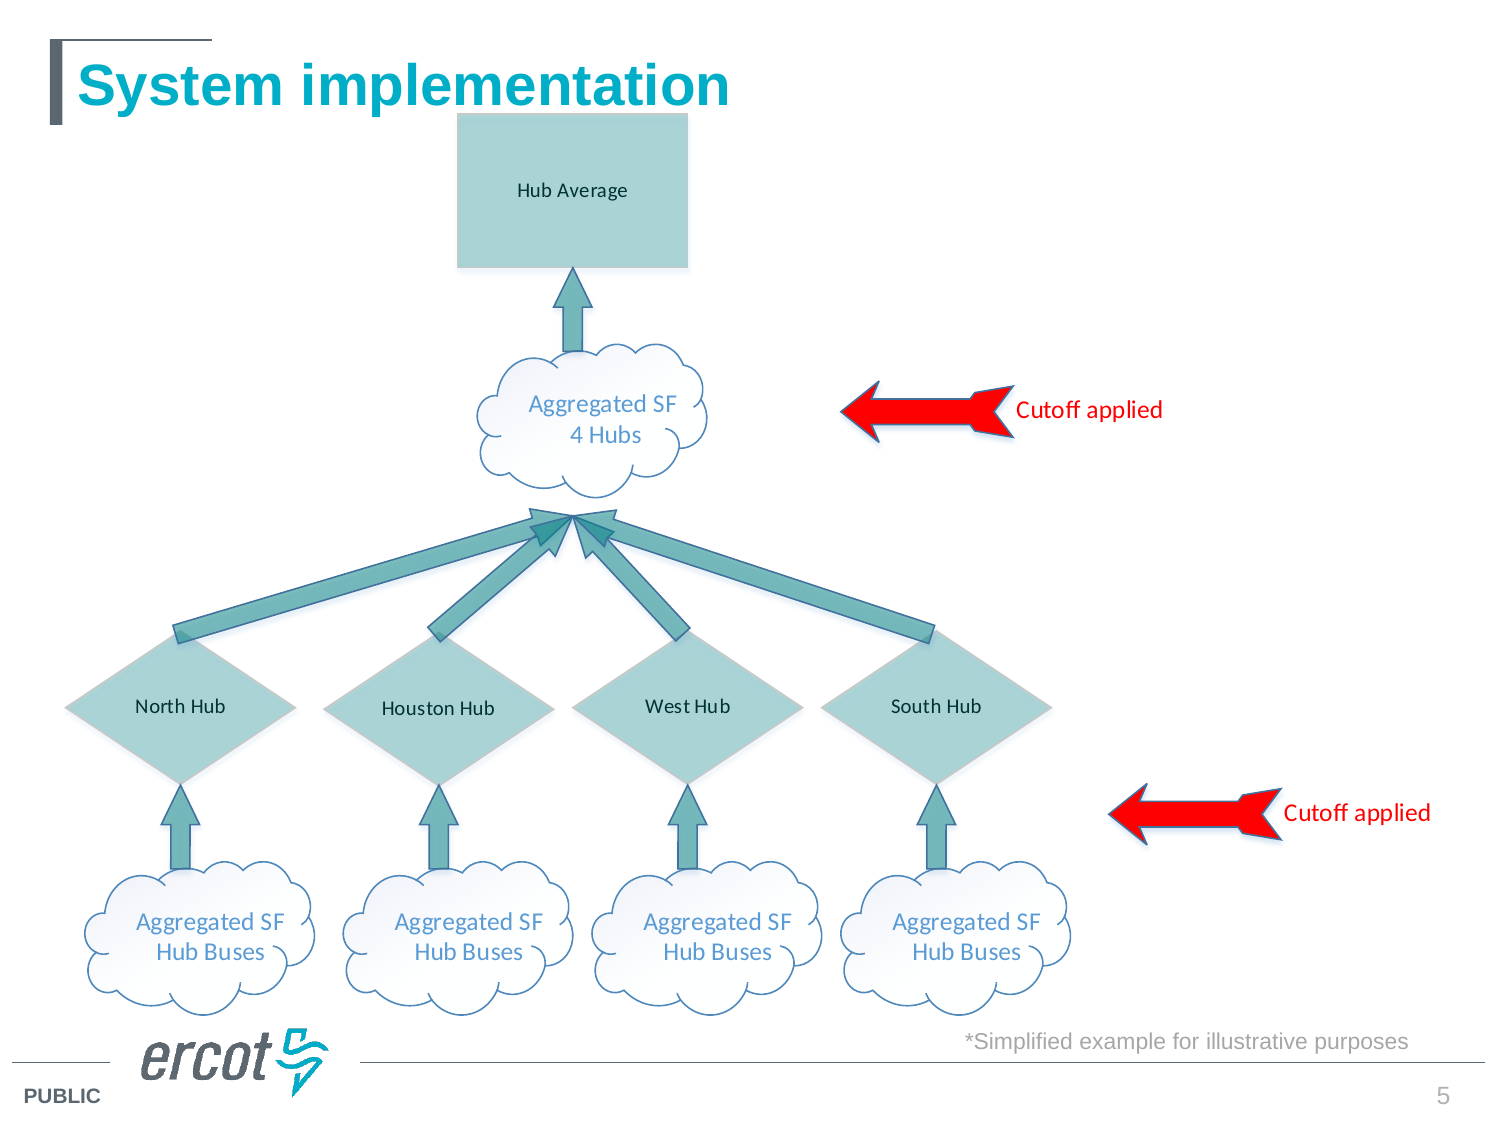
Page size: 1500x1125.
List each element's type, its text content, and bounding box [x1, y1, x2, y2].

text_box *Simplified example for illustrative purposes [950, 1019, 1500, 1062]
title System implementation [62, 39, 1450, 125]
picture [137, 1024, 332, 1100]
picture [55, 108, 1445, 1017]
slide_number 5 [1400, 1076, 1488, 1113]
